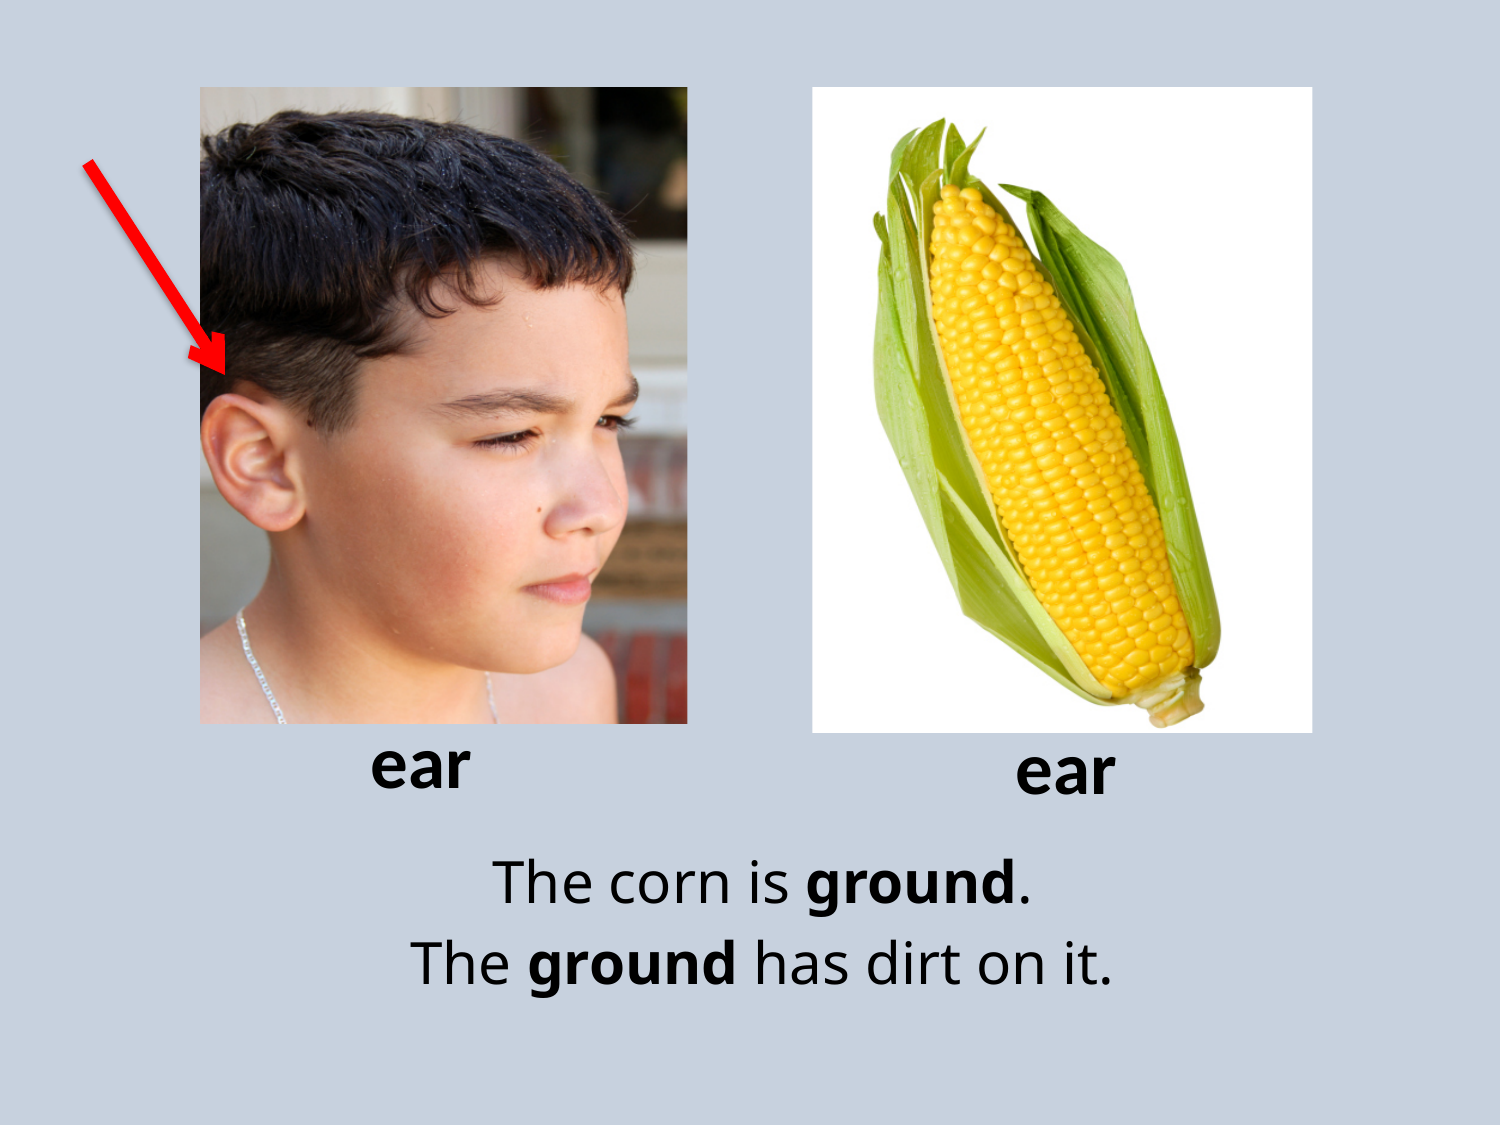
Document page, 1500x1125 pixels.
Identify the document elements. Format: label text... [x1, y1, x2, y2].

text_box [87, 162, 226, 376]
text_box The corn is ground. The ground has dirt on it. [337, 837, 1188, 1038]
text_box ear [355, 734, 487, 812]
text_box ear [1000, 741, 1132, 818]
picture [812, 87, 1313, 733]
picture [199, 87, 688, 725]
